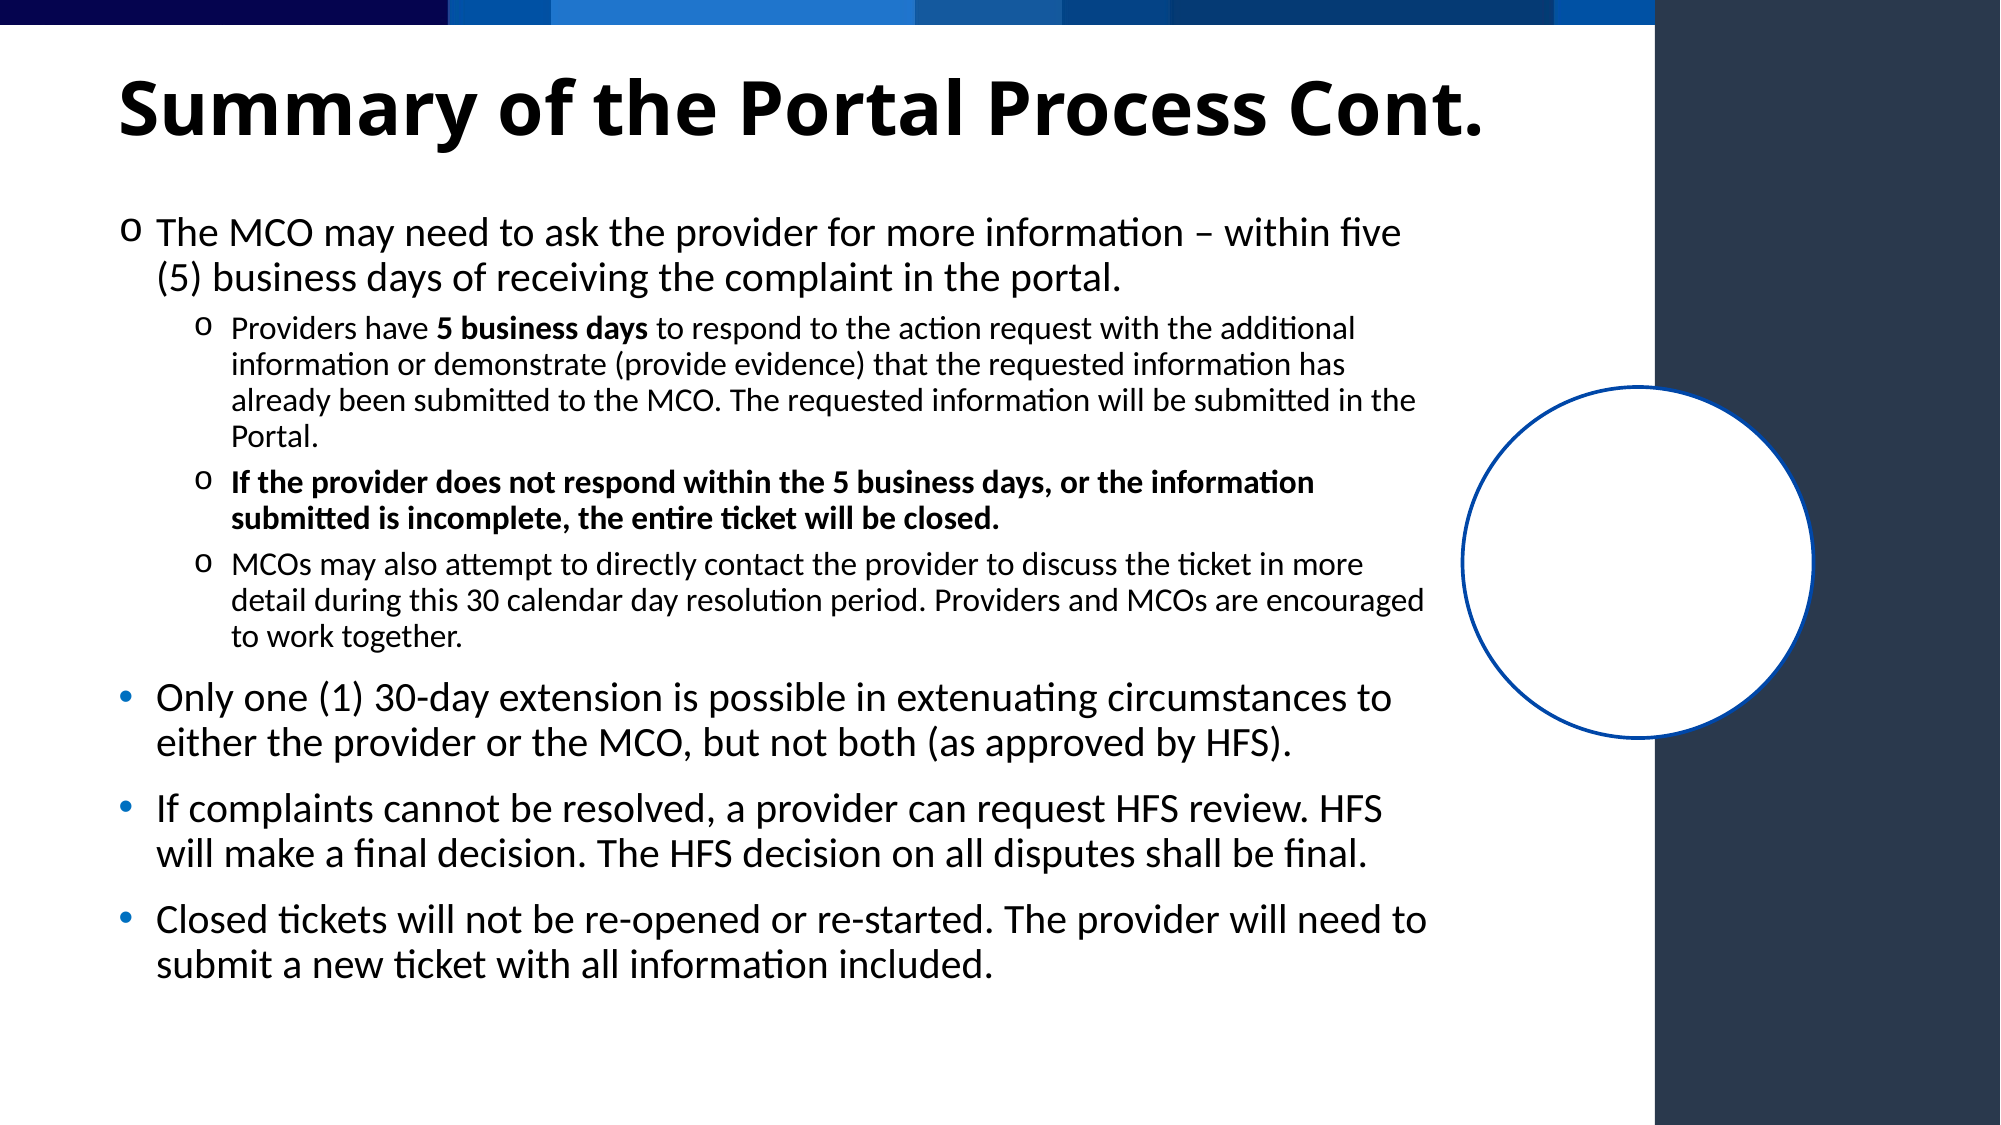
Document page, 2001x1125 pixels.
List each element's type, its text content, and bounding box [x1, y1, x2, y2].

text_box [1461, 385, 1815, 740]
text_box [1654, 0, 2000, 1125]
text_box [0, 0, 1655, 25]
list The MCO may need to ask the provider for more information – within five (5) business days of receiving the complaint in the portal. Providers have 5 business days to respond to the action request with the additional information or demonstrate (provide evidence) that the requested information has already been submitted to the MCO. The requested information will be submitted in the Portal. If the provider does not respond within the 5 business days, or the information submitted is incomplete, the entire ticket will be closed. MCOs may also attempt to directly contact the provider to discuss the ticket in more detail during this 30 calendar day resolution period. Providers and MCOs are encouraged to work together. Only one (1) 30-day extension is possible in extenuating circumstances to either the provider or the MCO, but not both (as approved by HFS). If complaints cannot be resolved, a provider can request HFS review. HFS will make a final decision. The HFS decision on all disputes shall be final. Closed tickets will not be re-opened or re-started. The provider will need to submit a new ticket with all information included. [103, 165, 1463, 1094]
title Summary of the Portal Process Cont. [103, 56, 1537, 166]
